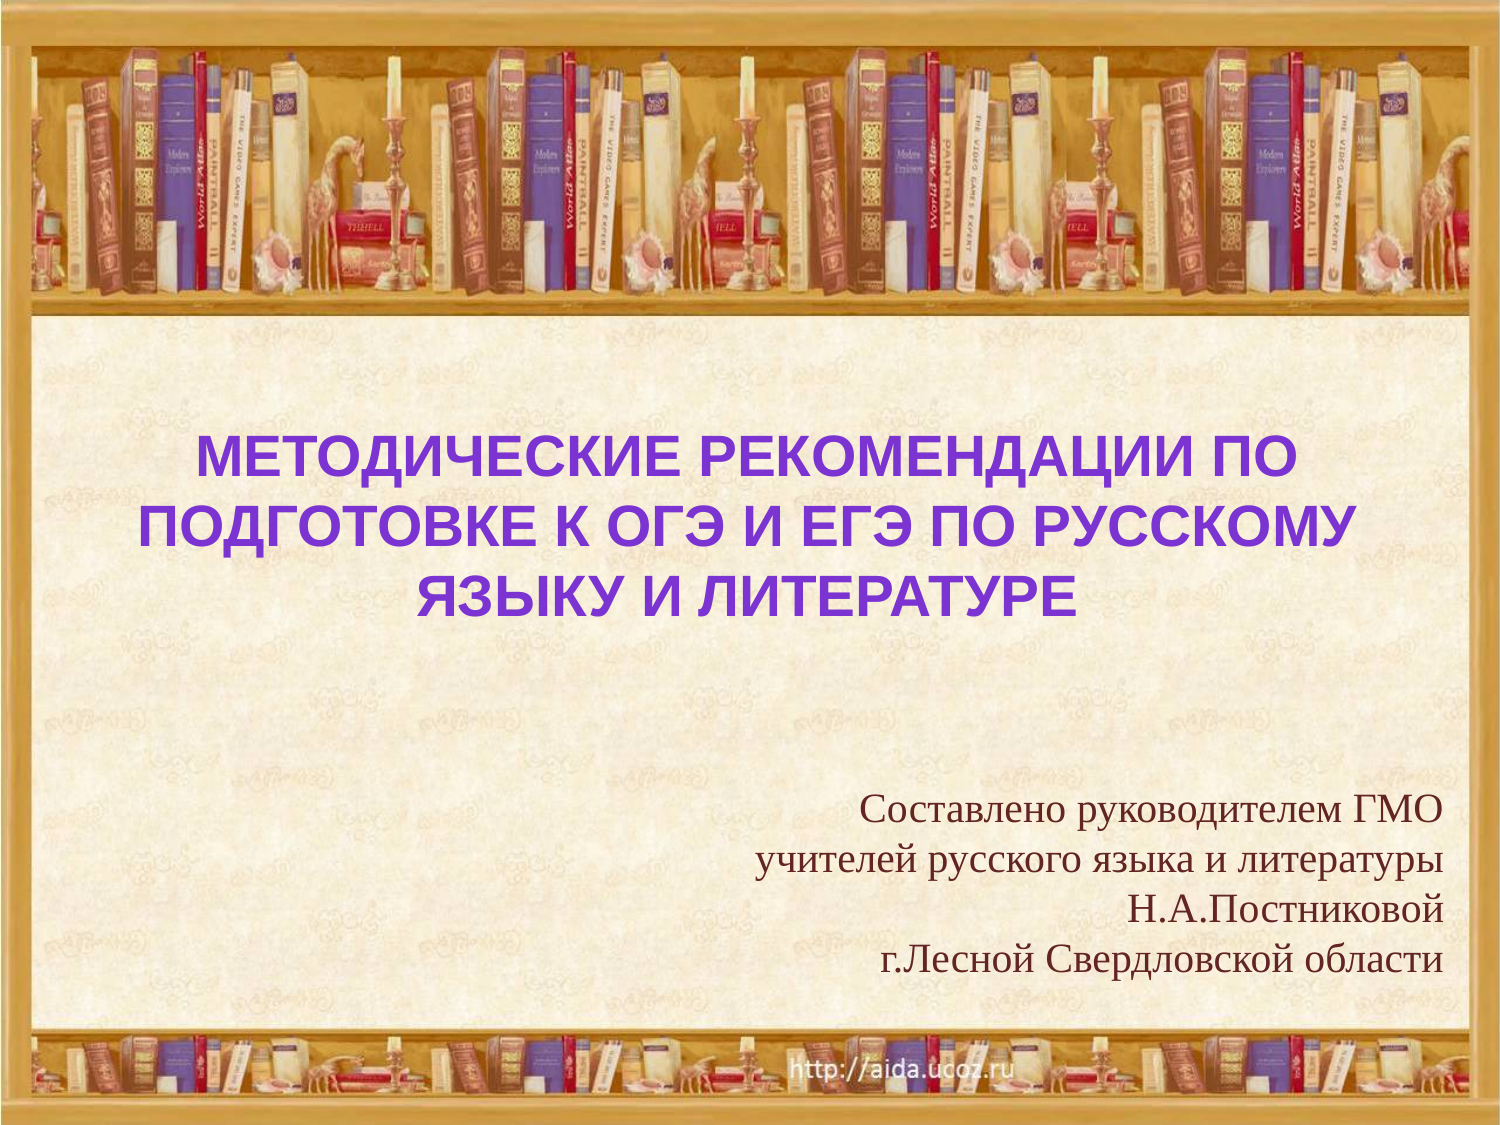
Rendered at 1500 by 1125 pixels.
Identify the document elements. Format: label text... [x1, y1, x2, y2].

picture [0, 0, 1500, 1125]
text_box Методические Рекомендации по подготовке к ОГЭ и ЕГЭ по русскому языку и литературе [41, 410, 1454, 636]
text_box Составлено руководителем ГМО учителей русского языка и литературы Н.А.Постниковой г.Лесной Свердловской области [690, 773, 1459, 989]
